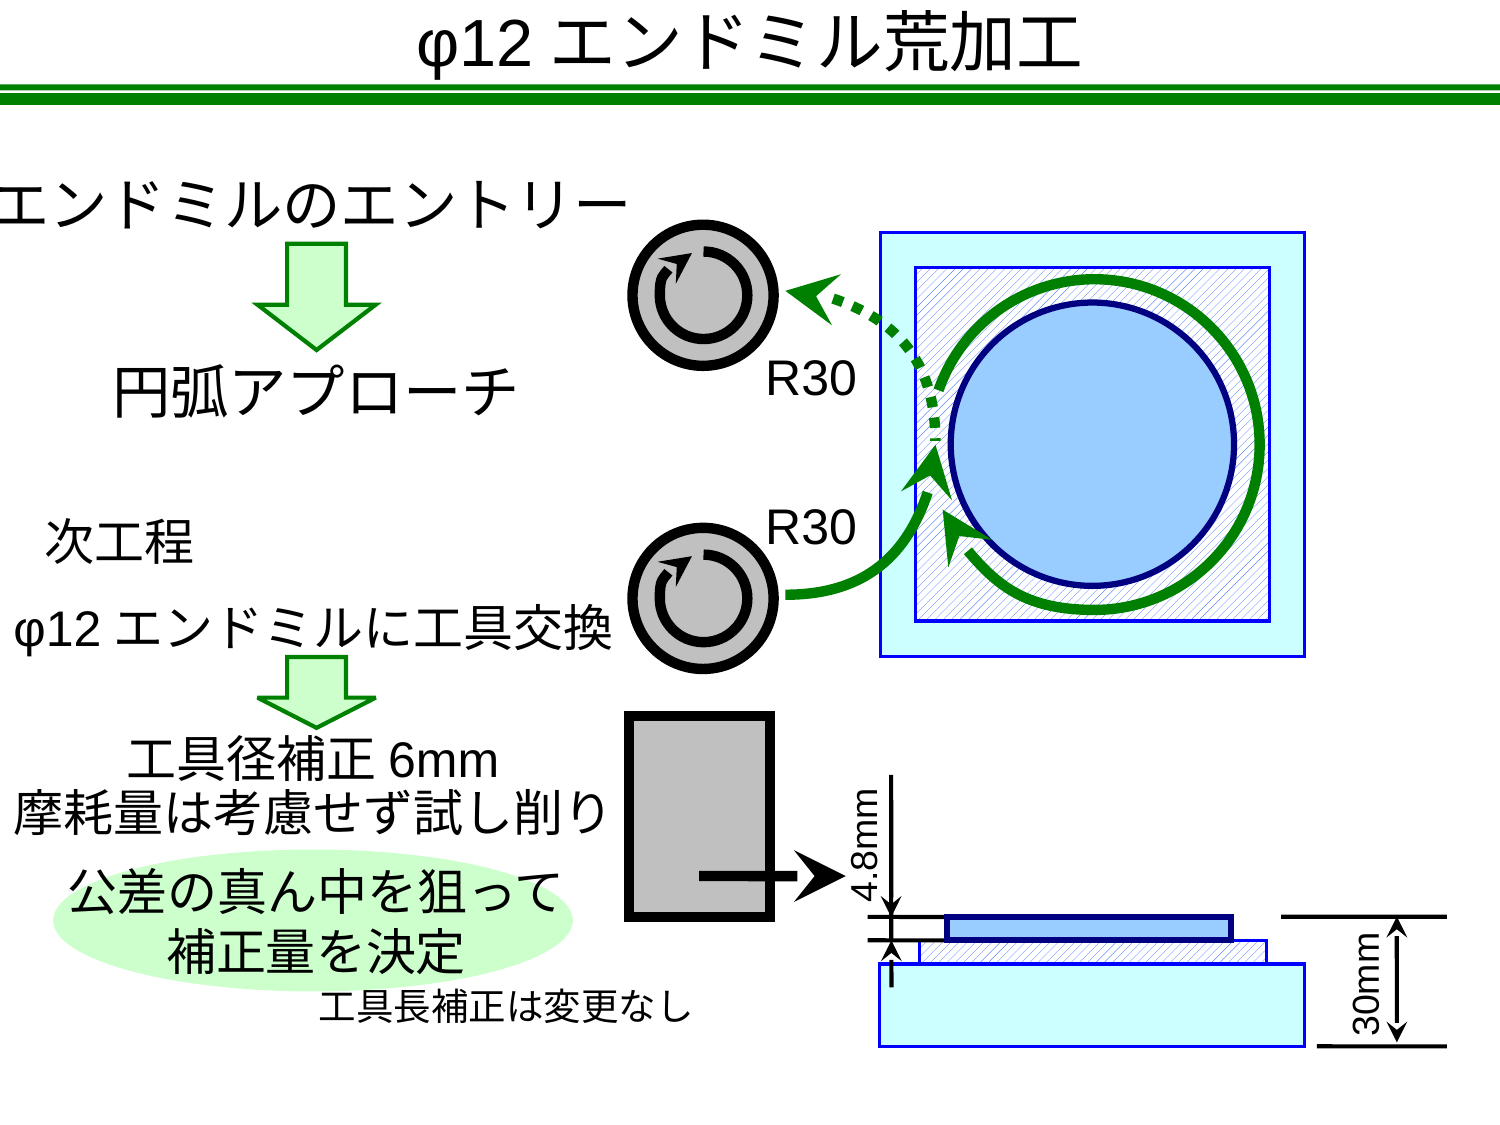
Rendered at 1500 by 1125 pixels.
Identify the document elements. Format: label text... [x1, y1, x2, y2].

text_box φ12エンドミル荒加工 [0, 2, 1500, 98]
text_box [879, 964, 1305, 1047]
text_box 工具長補正は変更なし [304, 975, 709, 1036]
text_box 30mm [1334, 885, 1389, 1052]
text_box [233, 988, 304, 992]
text_box [659, 554, 748, 643]
text_box [232, 849, 394, 853]
text_box 次工程 [29, 503, 210, 579]
text_box [632, 224, 774, 366]
text_box エンドミルのエントリー [0, 160, 647, 246]
text_box [915, 267, 1270, 621]
text_box [659, 251, 748, 340]
text_box [919, 940, 1267, 965]
text_box R30 [750, 487, 872, 563]
text_box 公差の真ん中を狙って 補正量を決定 [52, 853, 580, 988]
text_box [785, 444, 945, 595]
text_box [881, 940, 902, 962]
text_box [950, 398, 1092, 500]
text_box [825, 865, 846, 887]
text_box [785, 281, 936, 441]
text_box [880, 896, 902, 917]
text_box φ12エンドミルに工具交換 [0, 589, 629, 664]
text_box 4.8mm [832, 751, 887, 918]
text_box [938, 279, 1260, 611]
text_box [1389, 1021, 1408, 1043]
text_box [632, 527, 774, 669]
text_box [1389, 916, 1408, 938]
text_box [257, 243, 376, 351]
text_box [629, 716, 771, 917]
text_box [947, 916, 1231, 941]
text_box [0, 98, 1500, 105]
text_box R30 [750, 337, 872, 413]
text_box [257, 657, 376, 728]
text_box 摩耗量は考慮せず試し削り [0, 773, 628, 849]
text_box 工具径補正6mm [111, 720, 515, 773]
text_box [880, 232, 1305, 657]
text_box 円弧アプローチ [97, 347, 535, 433]
